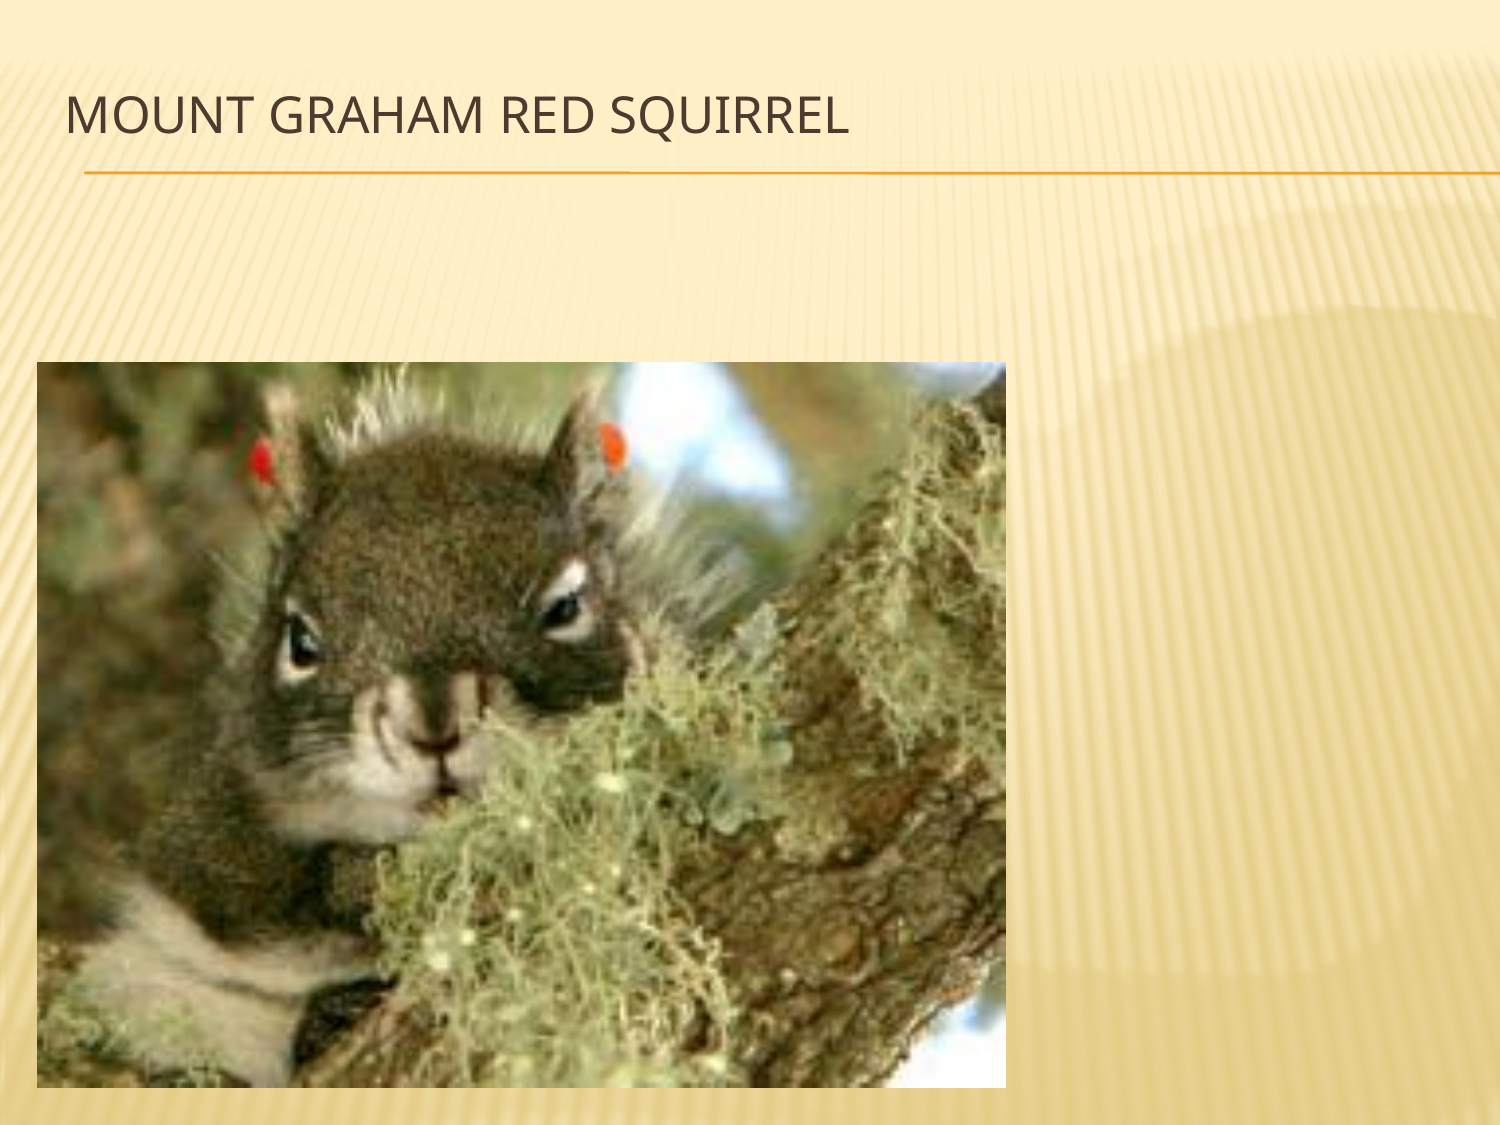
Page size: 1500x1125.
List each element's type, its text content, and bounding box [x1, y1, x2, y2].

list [37, 362, 1006, 1088]
title Mount Graham red squirrel [50, 75, 1475, 213]
